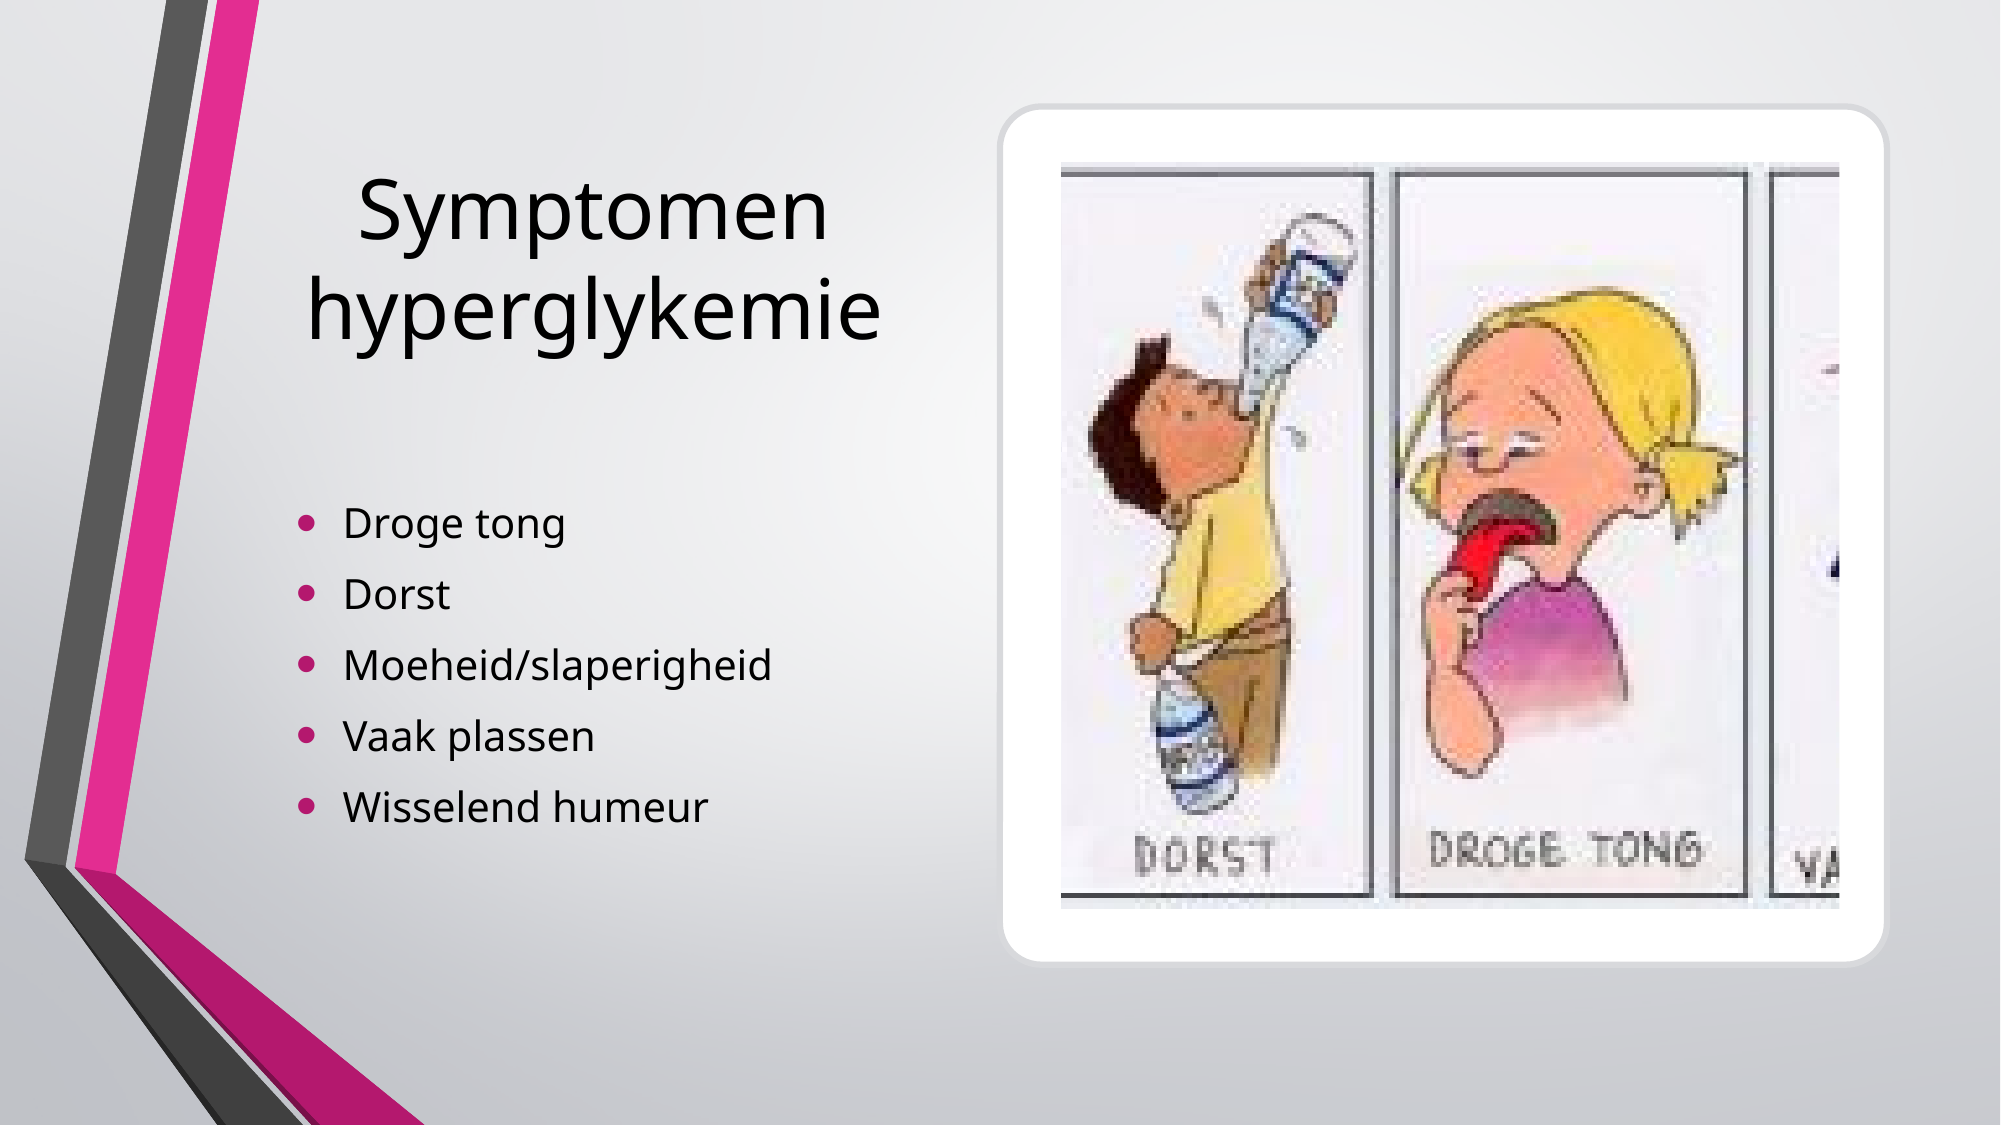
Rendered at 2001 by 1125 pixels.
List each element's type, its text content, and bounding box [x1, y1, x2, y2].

text_box [998, 105, 1889, 967]
list Droge tong Dorst Moeheid/slaperigheid Vaak plassen Wisselend humeur [425, 407, 983, 921]
title Symptomen hyperglykemie [425, 112, 946, 400]
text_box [24, 0, 425, 1125]
picture [1060, 162, 1840, 909]
